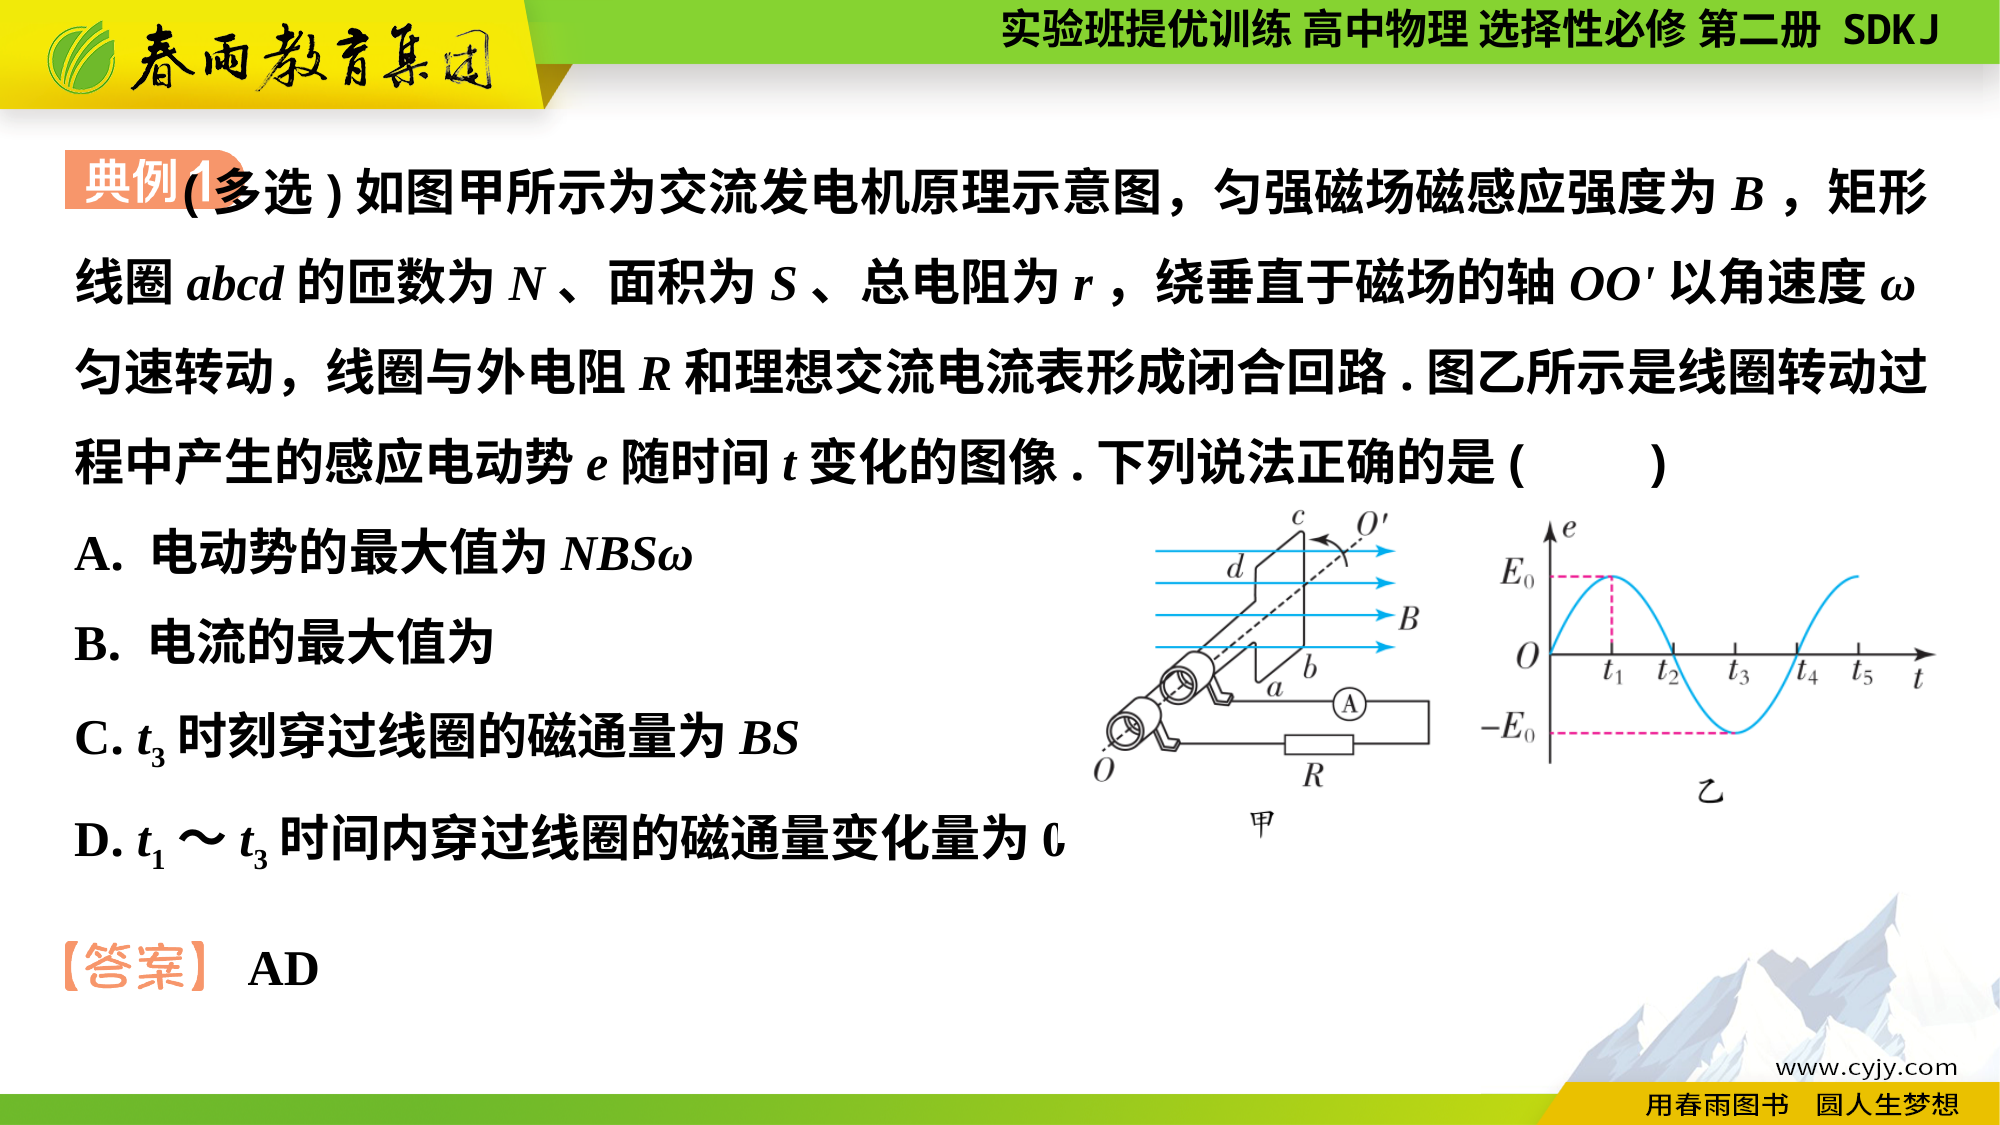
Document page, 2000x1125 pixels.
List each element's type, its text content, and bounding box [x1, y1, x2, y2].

picture [0, 0, 2000, 1125]
text_box AD [232, 927, 335, 1003]
